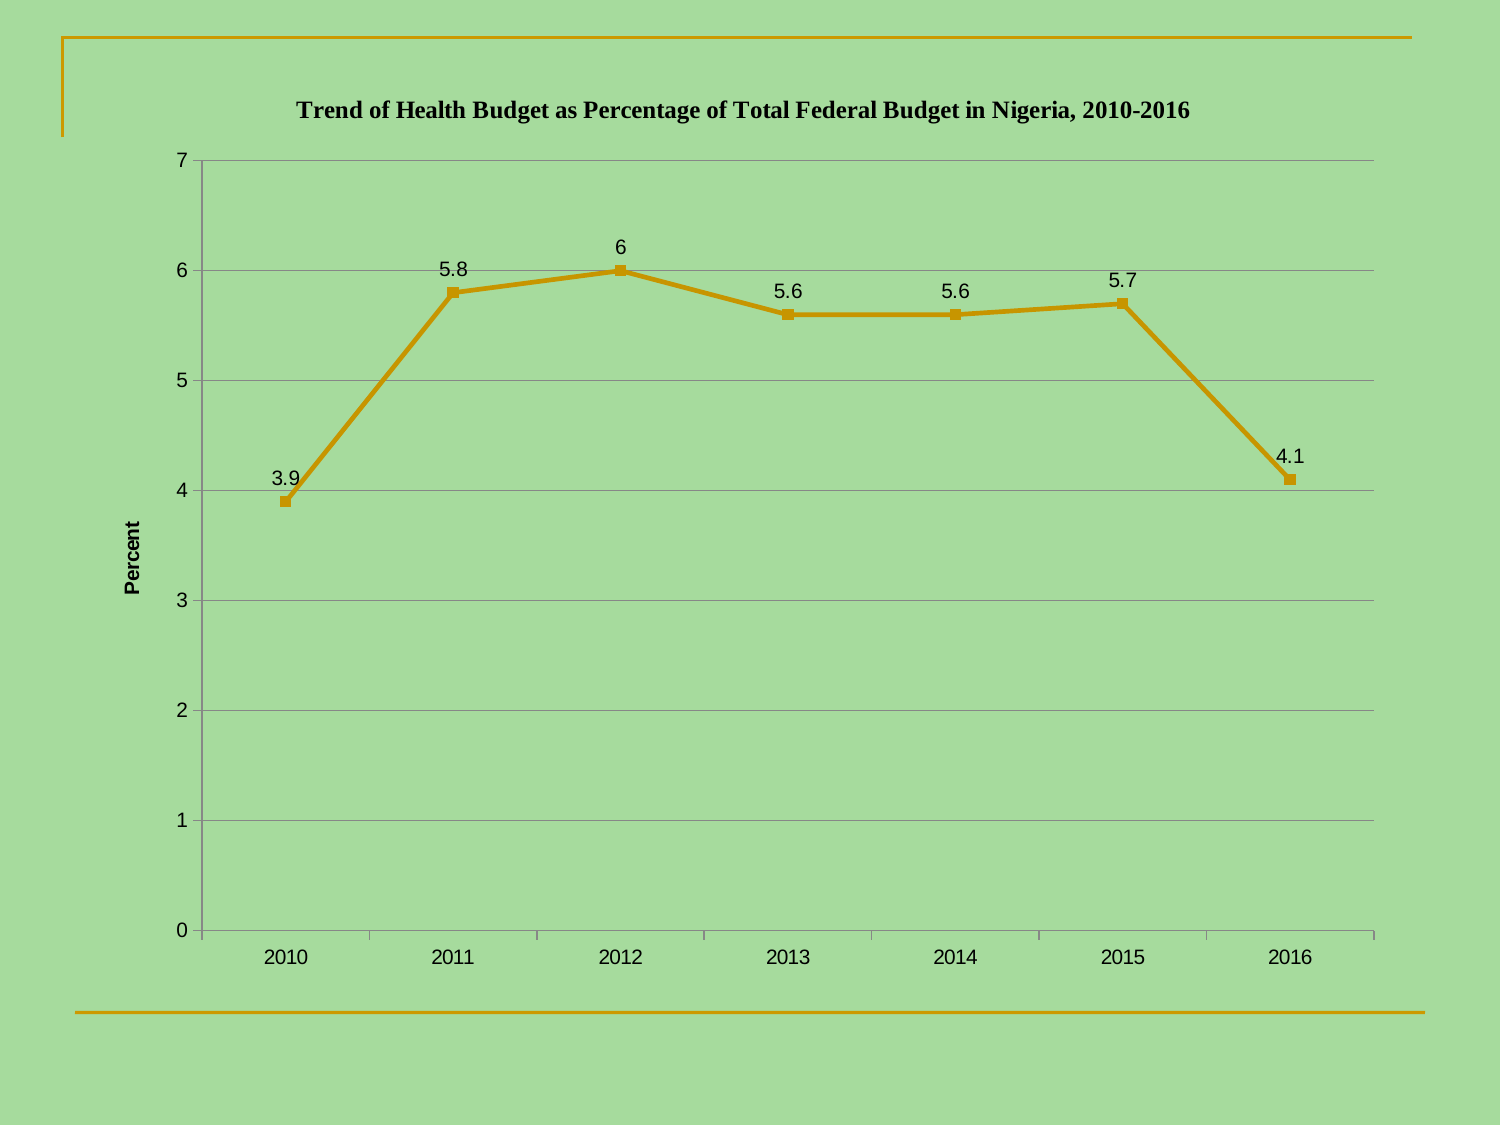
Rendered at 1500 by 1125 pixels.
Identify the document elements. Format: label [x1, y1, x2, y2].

chart [87, 62, 1401, 988]
